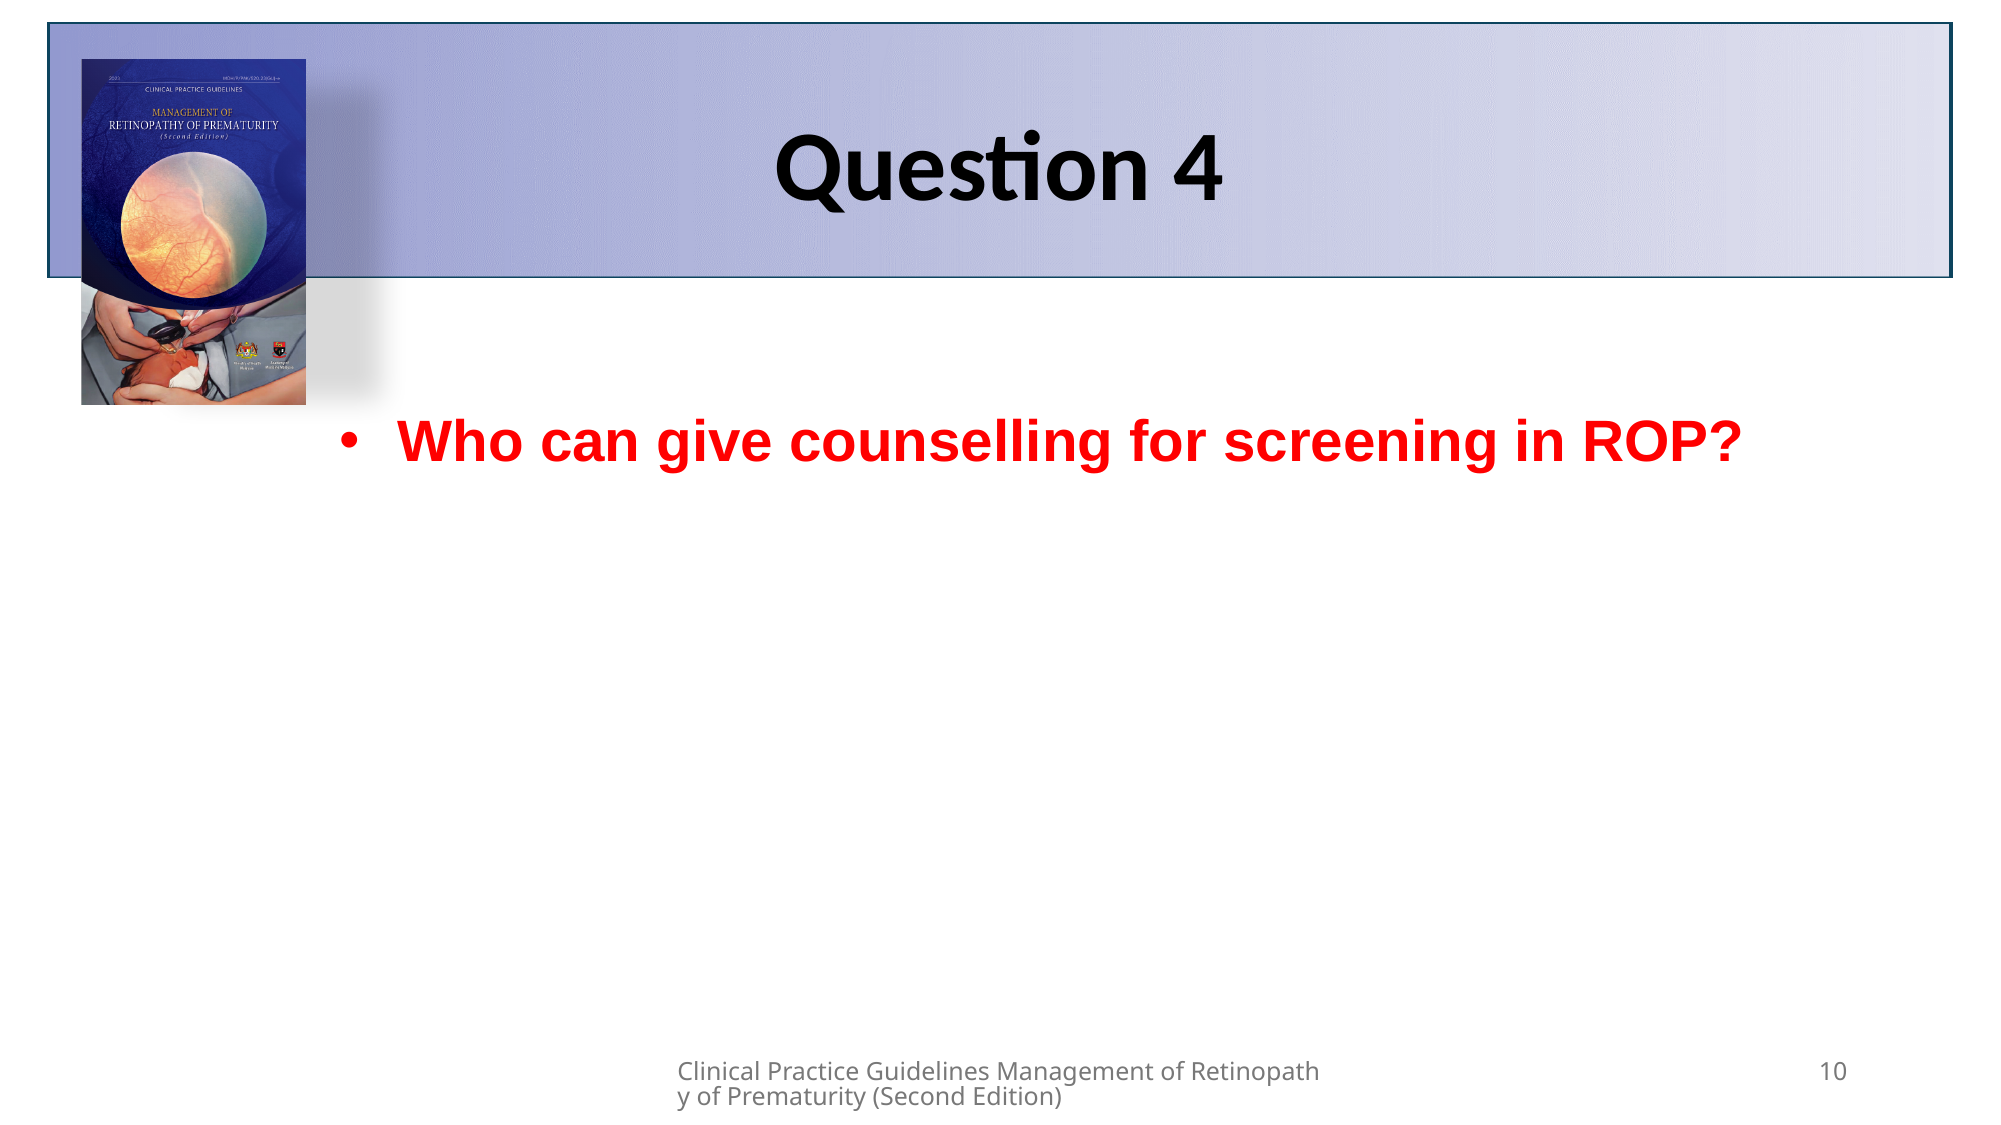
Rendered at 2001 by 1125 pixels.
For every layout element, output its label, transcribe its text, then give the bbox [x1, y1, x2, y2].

list Who can give counselling for screening in ROP? [324, 404, 1843, 961]
picture [47, 21, 1953, 405]
footer Clinical Practice Guidelines Management of Retinopathy of Prematurity (Second Edition) [662, 1042, 1338, 1103]
slide_number 10 [1412, 1042, 1863, 1103]
